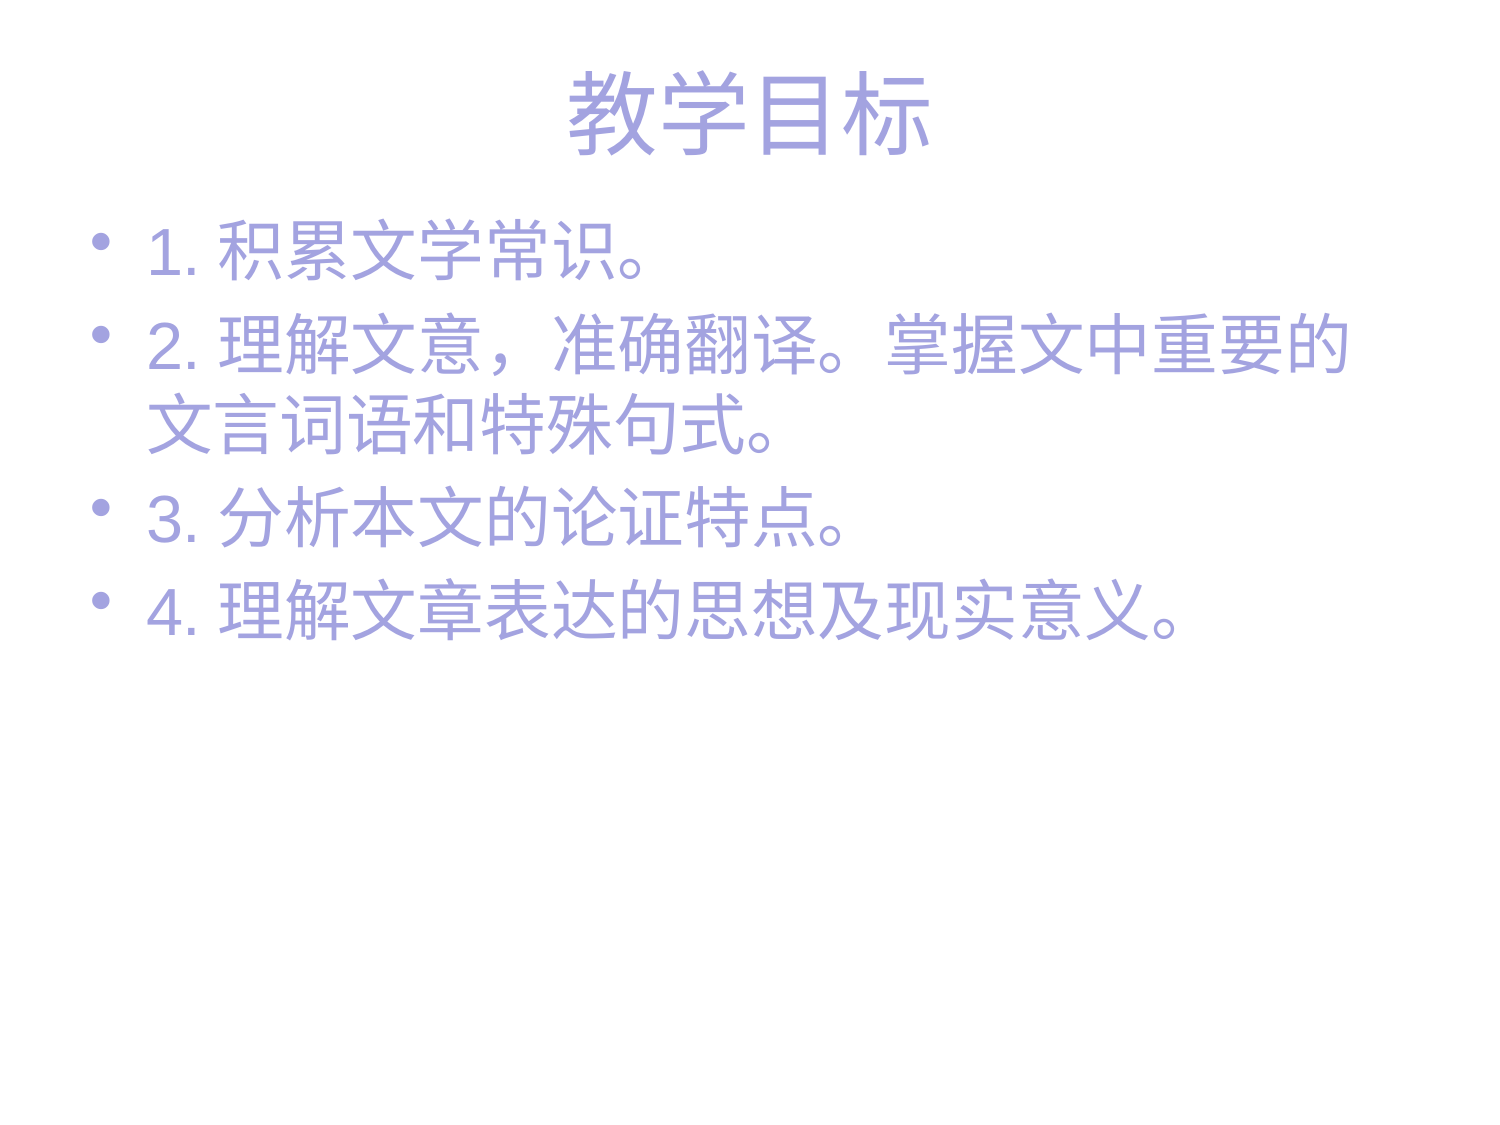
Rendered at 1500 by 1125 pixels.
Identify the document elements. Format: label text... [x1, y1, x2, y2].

title 教学目标 [74, 44, 1426, 178]
list 1.积累文学常识。 2.理解文意，准确翻译。掌握文中重要的文言词语和特殊句式。 3.分析本文的论证特点。 4.理解文章表达的思想及现实意义。 [74, 201, 1426, 1006]
